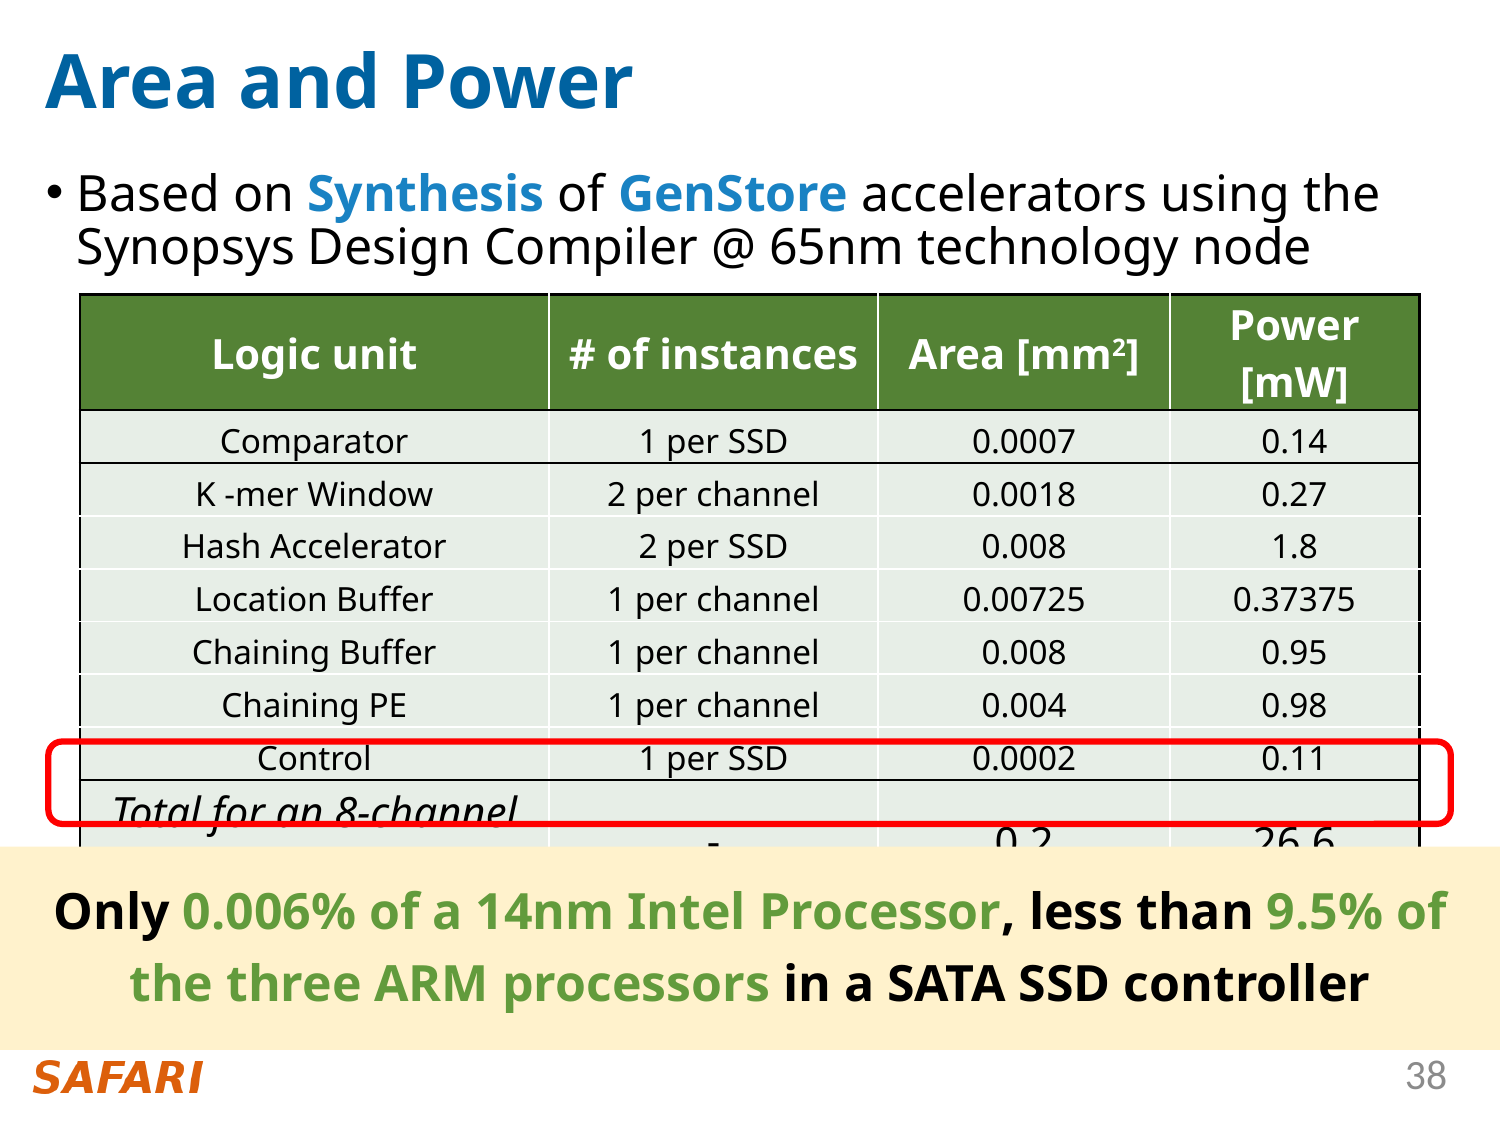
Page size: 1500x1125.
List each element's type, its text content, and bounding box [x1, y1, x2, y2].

table_cell 1.8 [1171, 517, 1418, 568]
table_cell 1 per channel [550, 570, 877, 621]
table_cell 0.27 [1171, 464, 1418, 515]
table_cell Chaining Buffer [81, 622, 548, 673]
table_cell 1 per SSD [550, 411, 877, 462]
table_cell 0.0002 [879, 728, 1169, 740]
table_cell 0.00725 [879, 570, 1169, 621]
table_cell Hash Accelerator [81, 517, 548, 568]
text_box [47, 740, 1452, 825]
table_header # of instances [550, 296, 877, 409]
table_cell 0.0007 [879, 411, 1169, 462]
table_header Logic unit [81, 296, 548, 409]
table_cell 0.004 [879, 675, 1169, 726]
table_header Area [mm2] [879, 296, 1169, 409]
table_cell Chaining PE [81, 675, 548, 726]
table_cell 1 per SSD [550, 728, 877, 740]
picture [31, 1051, 209, 1104]
table_cell 2 per channel [550, 464, 877, 515]
table_cell 0.14 [1171, 411, 1418, 462]
table_cell - [550, 825, 877, 846]
list Based on Synthesis of GenStore accelerators using the Synopsys Design Compiler @ 65nm technology node [31, 160, 1475, 846]
table_cell 26.6 [1171, 825, 1418, 846]
table_cell Total for an 8-channel SSD [81, 825, 548, 846]
table_cell Comparator [81, 411, 548, 462]
title Area and Power [31, 15, 1475, 143]
table_cell 1 per channel [550, 675, 877, 726]
table_cell 0.0018 [879, 464, 1169, 515]
table_cell Control [81, 728, 548, 740]
table_cell 0.008 [879, 622, 1169, 673]
table_cell K -mer Window [81, 464, 548, 515]
table_cell 0.37375 [1171, 570, 1418, 621]
table_header Power [mW] [1171, 296, 1418, 409]
table_cell 0.95 [1171, 622, 1418, 673]
text_box Only 0.006% of a 14nm Intel Processor, less than 9.5% of the three ARM processors in a SATA SSD controller [0, 846, 1500, 1051]
table_cell 1 per channel [550, 622, 877, 673]
table_cell 0.2 [879, 825, 1169, 846]
table_cell 0.98 [1171, 675, 1418, 726]
table_cell 2 per SSD [550, 517, 877, 568]
table_cell 0.008 [879, 517, 1169, 568]
table_cell Location Buffer [81, 570, 548, 621]
table_cell 0.11 [1171, 728, 1418, 740]
